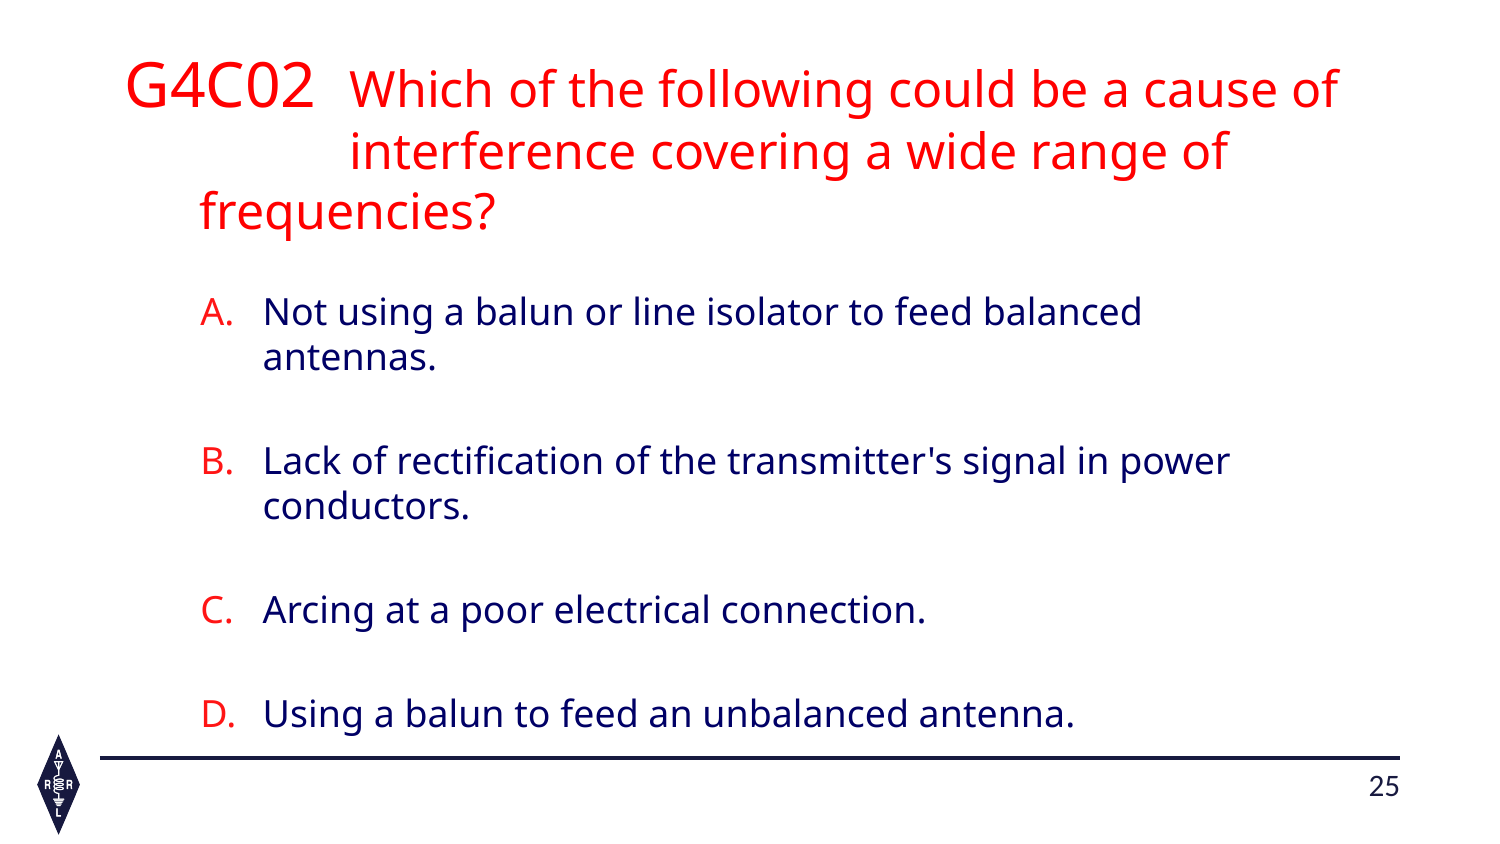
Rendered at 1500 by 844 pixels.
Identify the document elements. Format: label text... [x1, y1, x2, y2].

slide_number 25 [1302, 761, 1400, 807]
picture [37, 734, 80, 835]
text_box G4C02 Which of the following could be a cause of interference covering a wide range of frequencies? [116, 40, 1384, 238]
text_box Not using a balun or line isolator to feed balanced antennas. Lack of rectification of the transmitter's signal in power conductors. Arcing at a poor electrical connection. Using a balun to feed an unbalanced antenna. [192, 283, 1308, 734]
